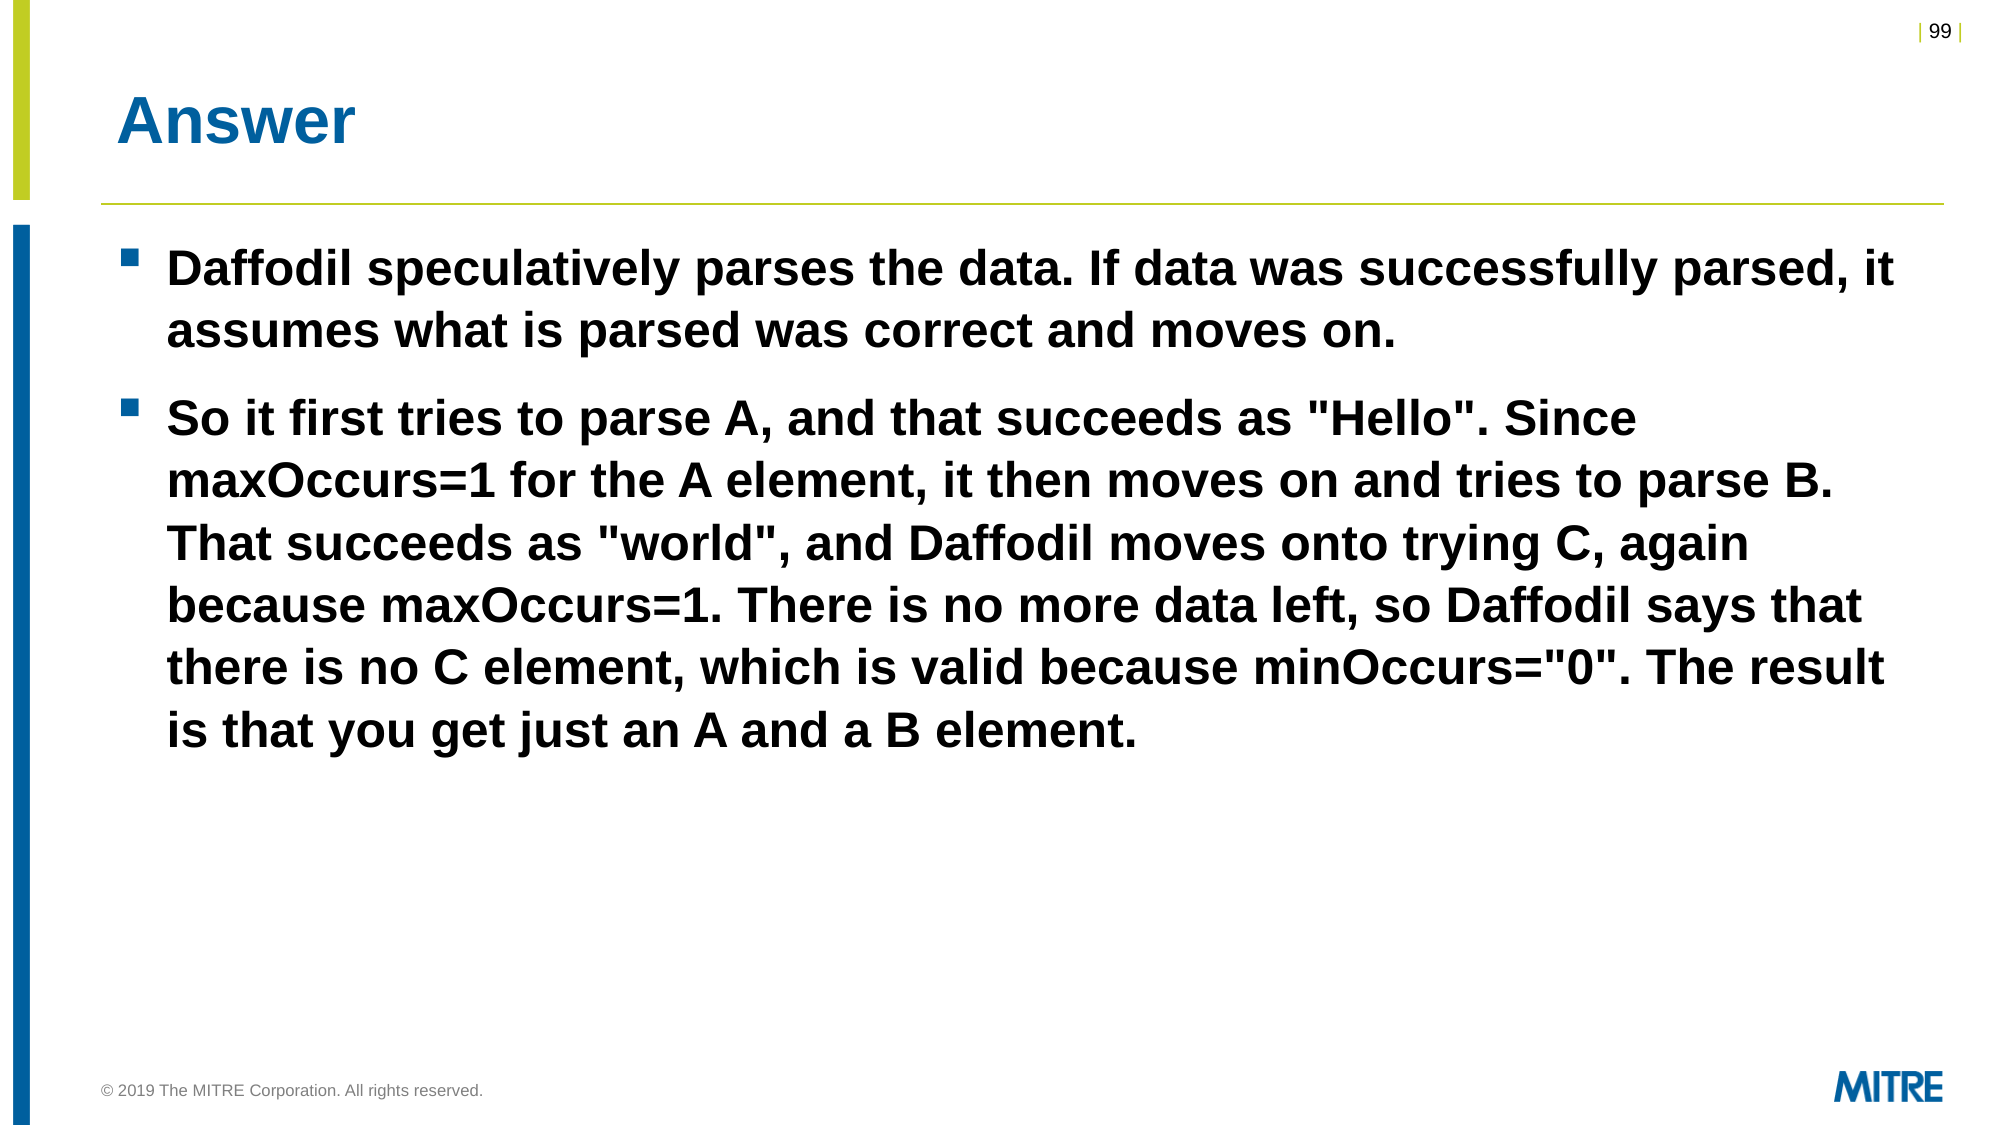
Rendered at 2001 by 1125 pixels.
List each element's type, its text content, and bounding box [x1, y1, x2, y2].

footer © 2019 The MITRE Corporation. All rights reserved. [101, 1069, 1338, 1110]
picture [1834, 1068, 1945, 1109]
list Daffodil speculatively parses the data. If data was successfully parsed, it assumes what is parsed was correct and moves on. So it first tries to parse A, and that succeeds as "Hello". Since maxOccurs=1 for the A element, it then moves on and tries to parse B. That succeeds as "world", and Daffodil moves onto trying C, again because maxOccurs=1. There is no more data left, so Daffodil says that there is no C element, which is valid because minOccurs="0". The result is that you get just an A and a B element. [101, 224, 1945, 1012]
title Answer [101, 60, 1945, 184]
